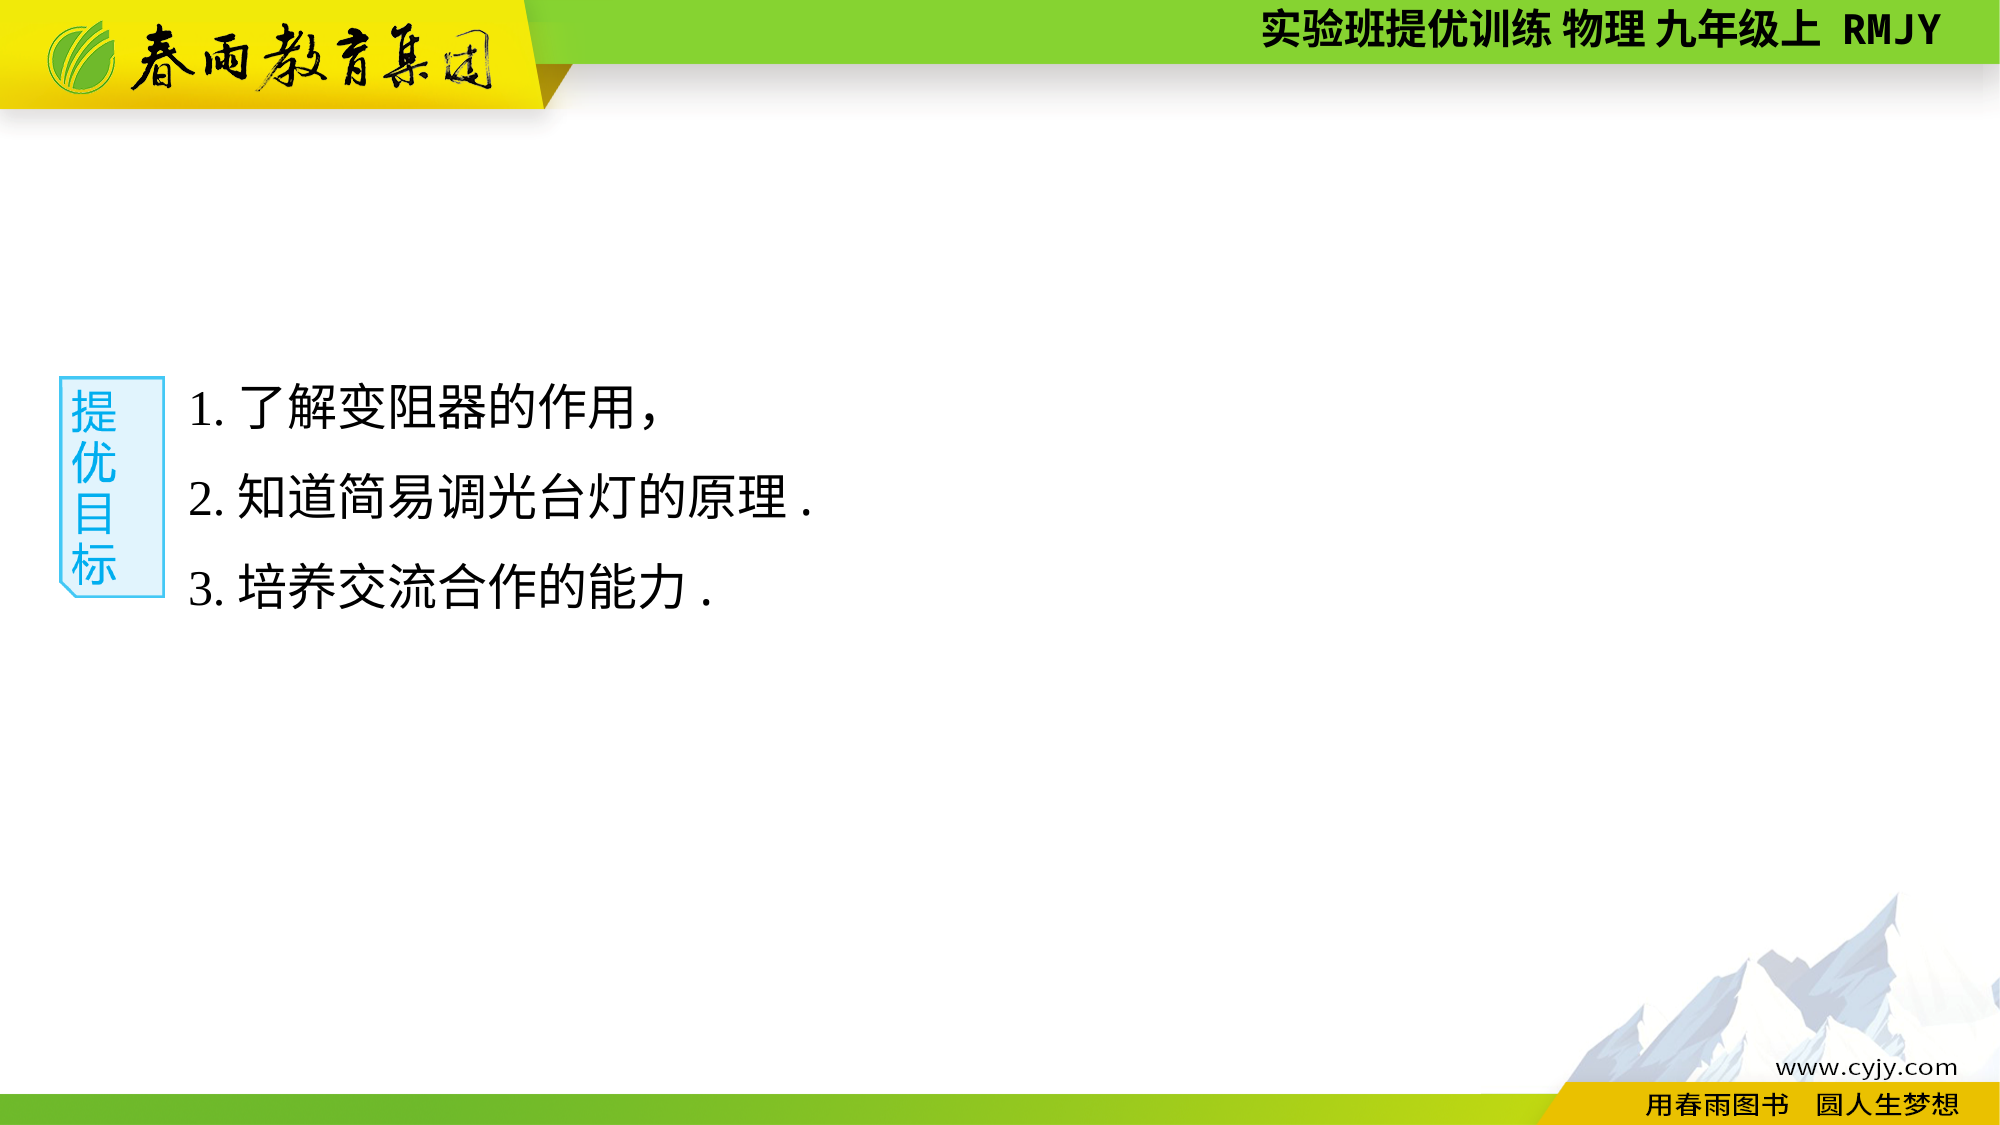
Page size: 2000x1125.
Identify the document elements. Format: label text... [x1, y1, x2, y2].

picture [0, 0, 2000, 1125]
list 1.了解变阻器的作用， 2.知道简易调光台灯的原理. 3.培养交流合作的能力. [173, 338, 1944, 615]
